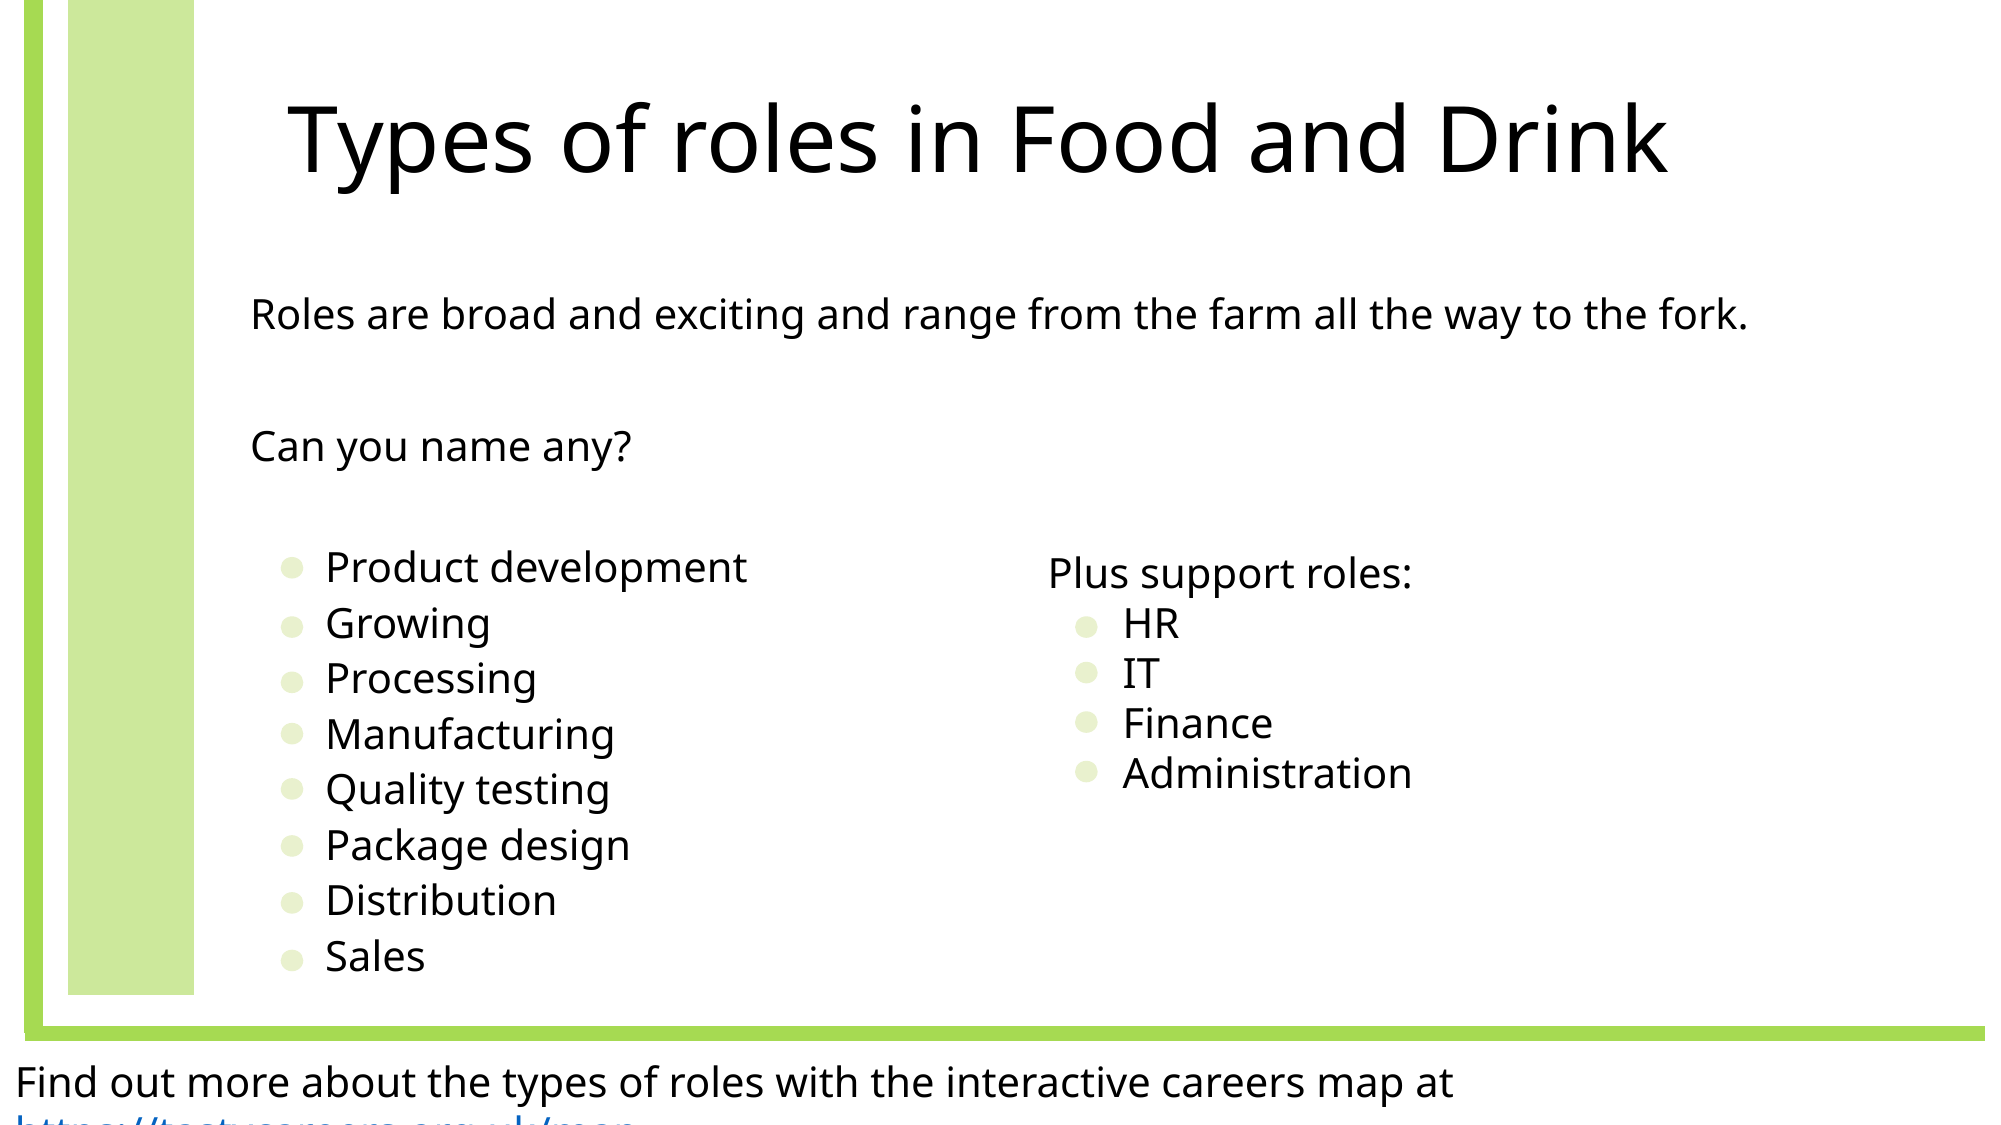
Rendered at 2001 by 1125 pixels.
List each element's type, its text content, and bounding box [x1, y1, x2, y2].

text_box [280, 671, 304, 694]
title Types of roles in Food and Drink [192, 6, 1767, 280]
text_box [280, 892, 304, 914]
text_box [25, 1026, 1985, 1041]
list Roles are broad and exciting and range from the farm all the way to the fork. Can you name any? Product development Growing Processing Manufacturing Quality testing Package design Distribution Sales [235, 286, 1958, 1026]
text_box [280, 722, 304, 745]
text_box [280, 556, 304, 579]
list Roles are broad and exciting and range from the farm all the way to the fork. Can you name any? Product development Growing Processing Manufacturing Quality testing Package design Distribution Sales [235, 1041, 1958, 1048]
text_box [280, 778, 304, 800]
text_box [1075, 616, 1098, 638]
text_box [1075, 661, 1098, 684]
text_box [280, 835, 304, 857]
text_box [24, 0, 43, 1033]
text_box [280, 949, 304, 972]
text_box Find out more about the types of roles with the interactive careers map at https://tastycareers.org.uk/map [0, 1048, 2000, 1125]
text_box [280, 616, 304, 638]
text_box [1075, 760, 1098, 783]
text_box [1075, 711, 1098, 733]
text_box Plus support roles: HR IT Finance Administration [957, 539, 1958, 805]
text_box [68, 0, 194, 995]
